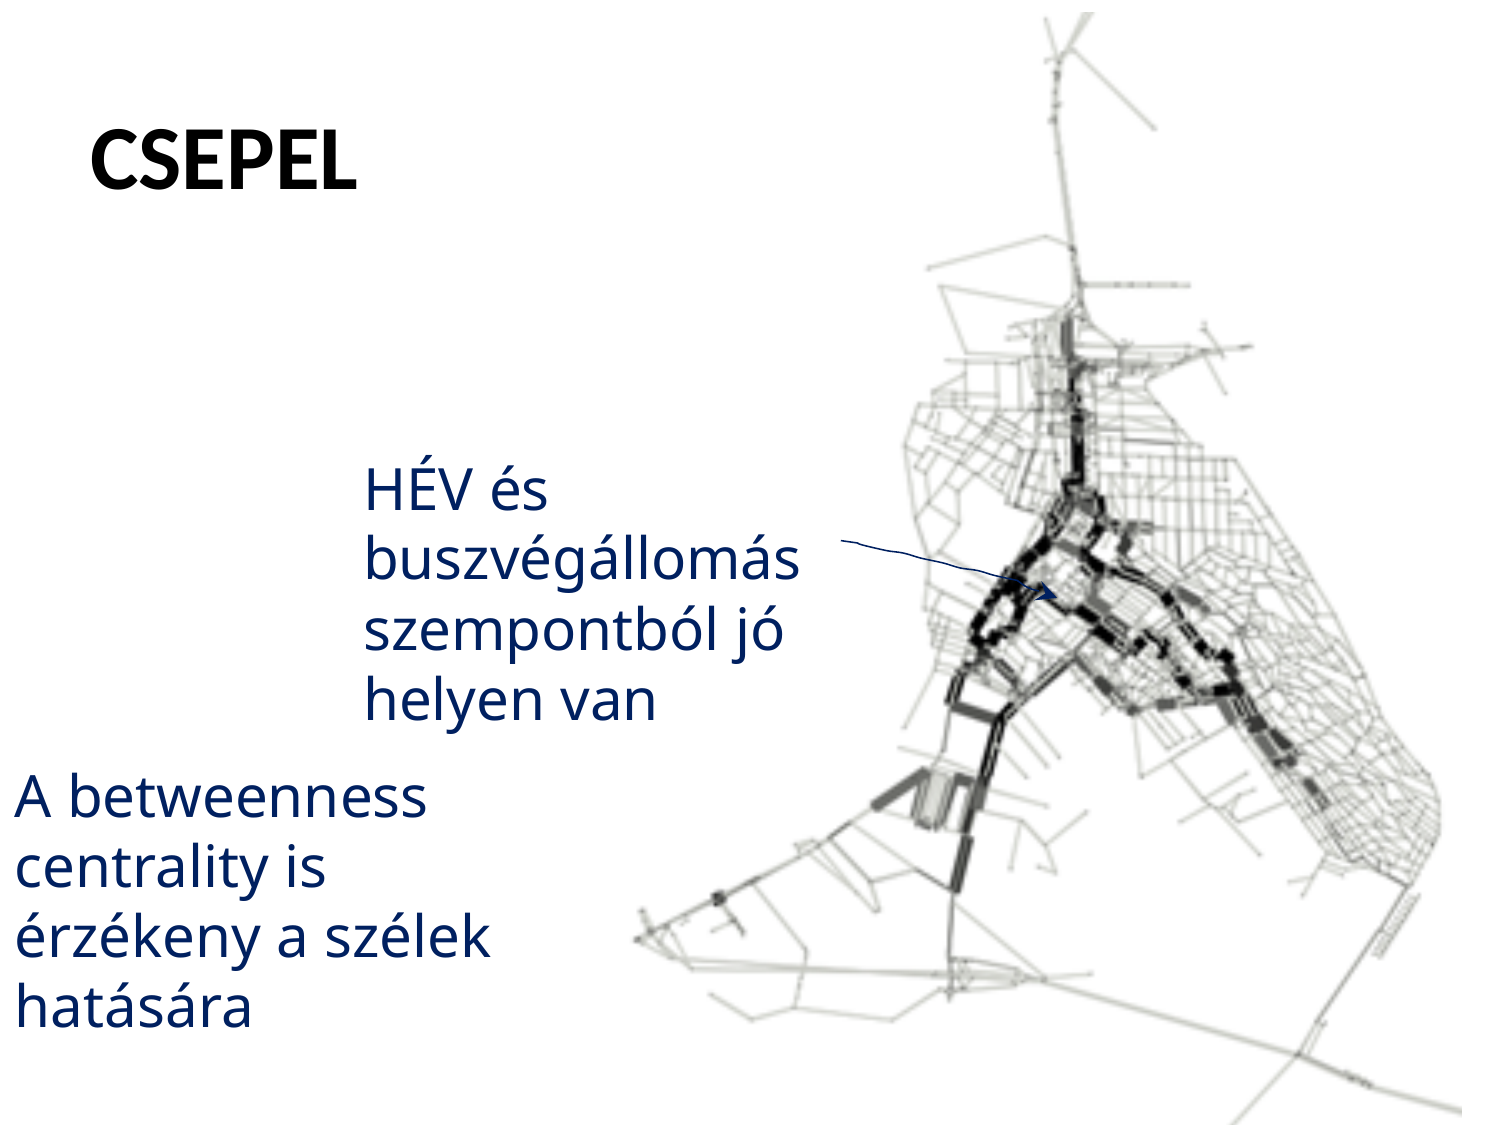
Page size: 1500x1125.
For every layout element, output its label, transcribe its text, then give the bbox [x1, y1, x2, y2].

text_box A betweenness centrality is érzékeny a szélek hatására [0, 751, 520, 1047]
picture [525, 12, 1463, 1125]
text_box HÉV és buszvégállomás szempontból jó helyen van [348, 444, 520, 739]
list CSEPEL [75, 90, 520, 751]
